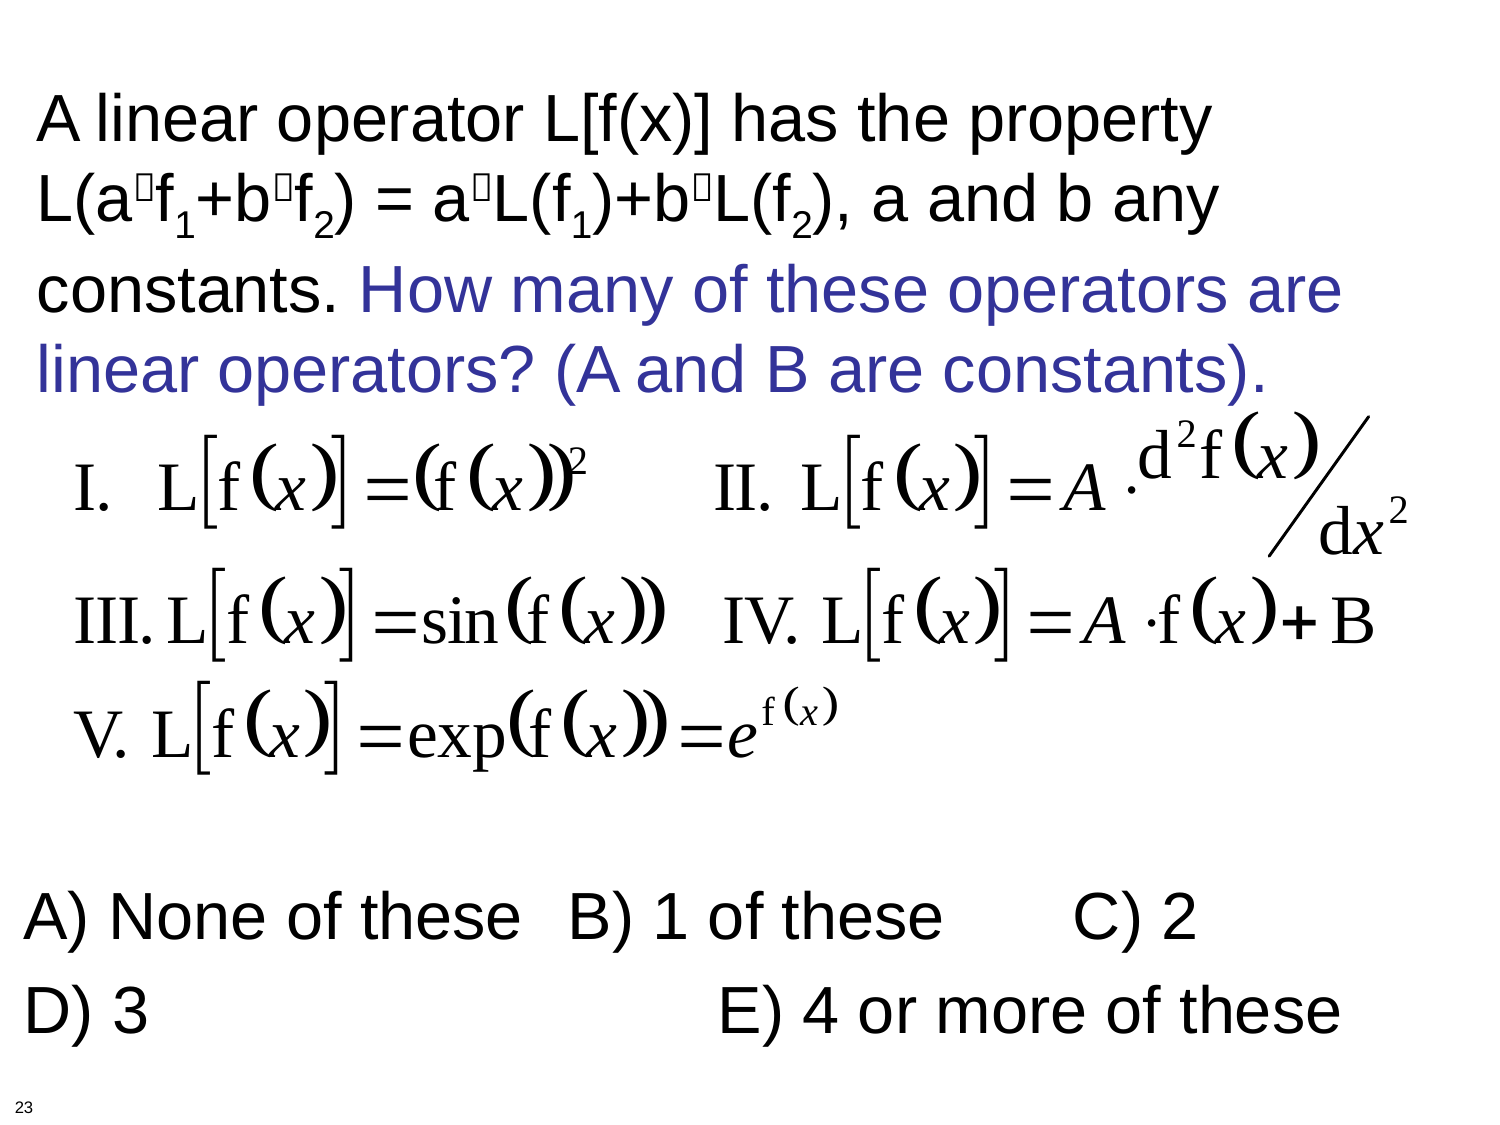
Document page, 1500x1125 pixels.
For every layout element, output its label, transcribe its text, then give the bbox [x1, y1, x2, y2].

list A) None of these B) 1 of these C) 2 D) 3 E) 4 or more of these [8, 865, 1493, 1084]
title A linear operator L[f(x)] has the property L(af1+bf2) = aL(f1)+bL(f2), a and b any constants. How many of these operators are linear operators? (A and B are constants). [21, 9, 1481, 472]
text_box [63, 400, 1429, 789]
text_box 23 [0, 1089, 50, 1125]
